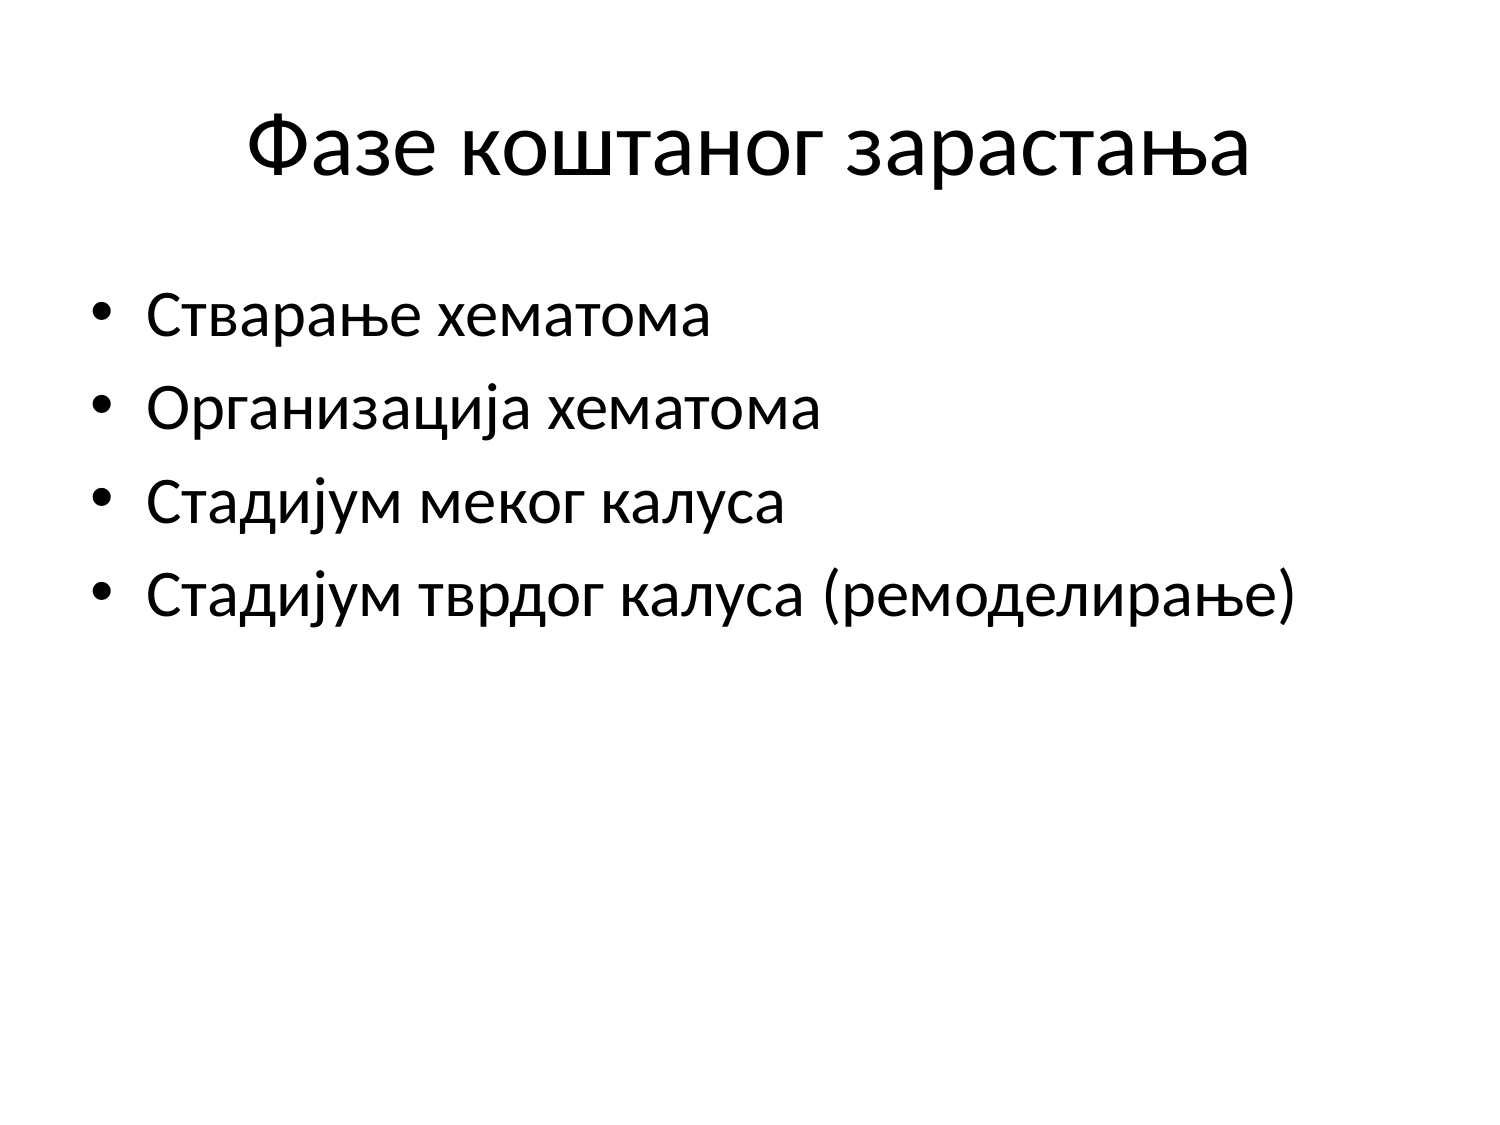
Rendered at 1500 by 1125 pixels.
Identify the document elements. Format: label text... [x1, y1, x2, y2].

title Фазе коштаног зарастања [75, 45, 1425, 233]
list Стварање хематома Организација хематома Стадијум меког калуса Стадијум тврдог калуса (ремоделирање) [75, 262, 1425, 1005]
